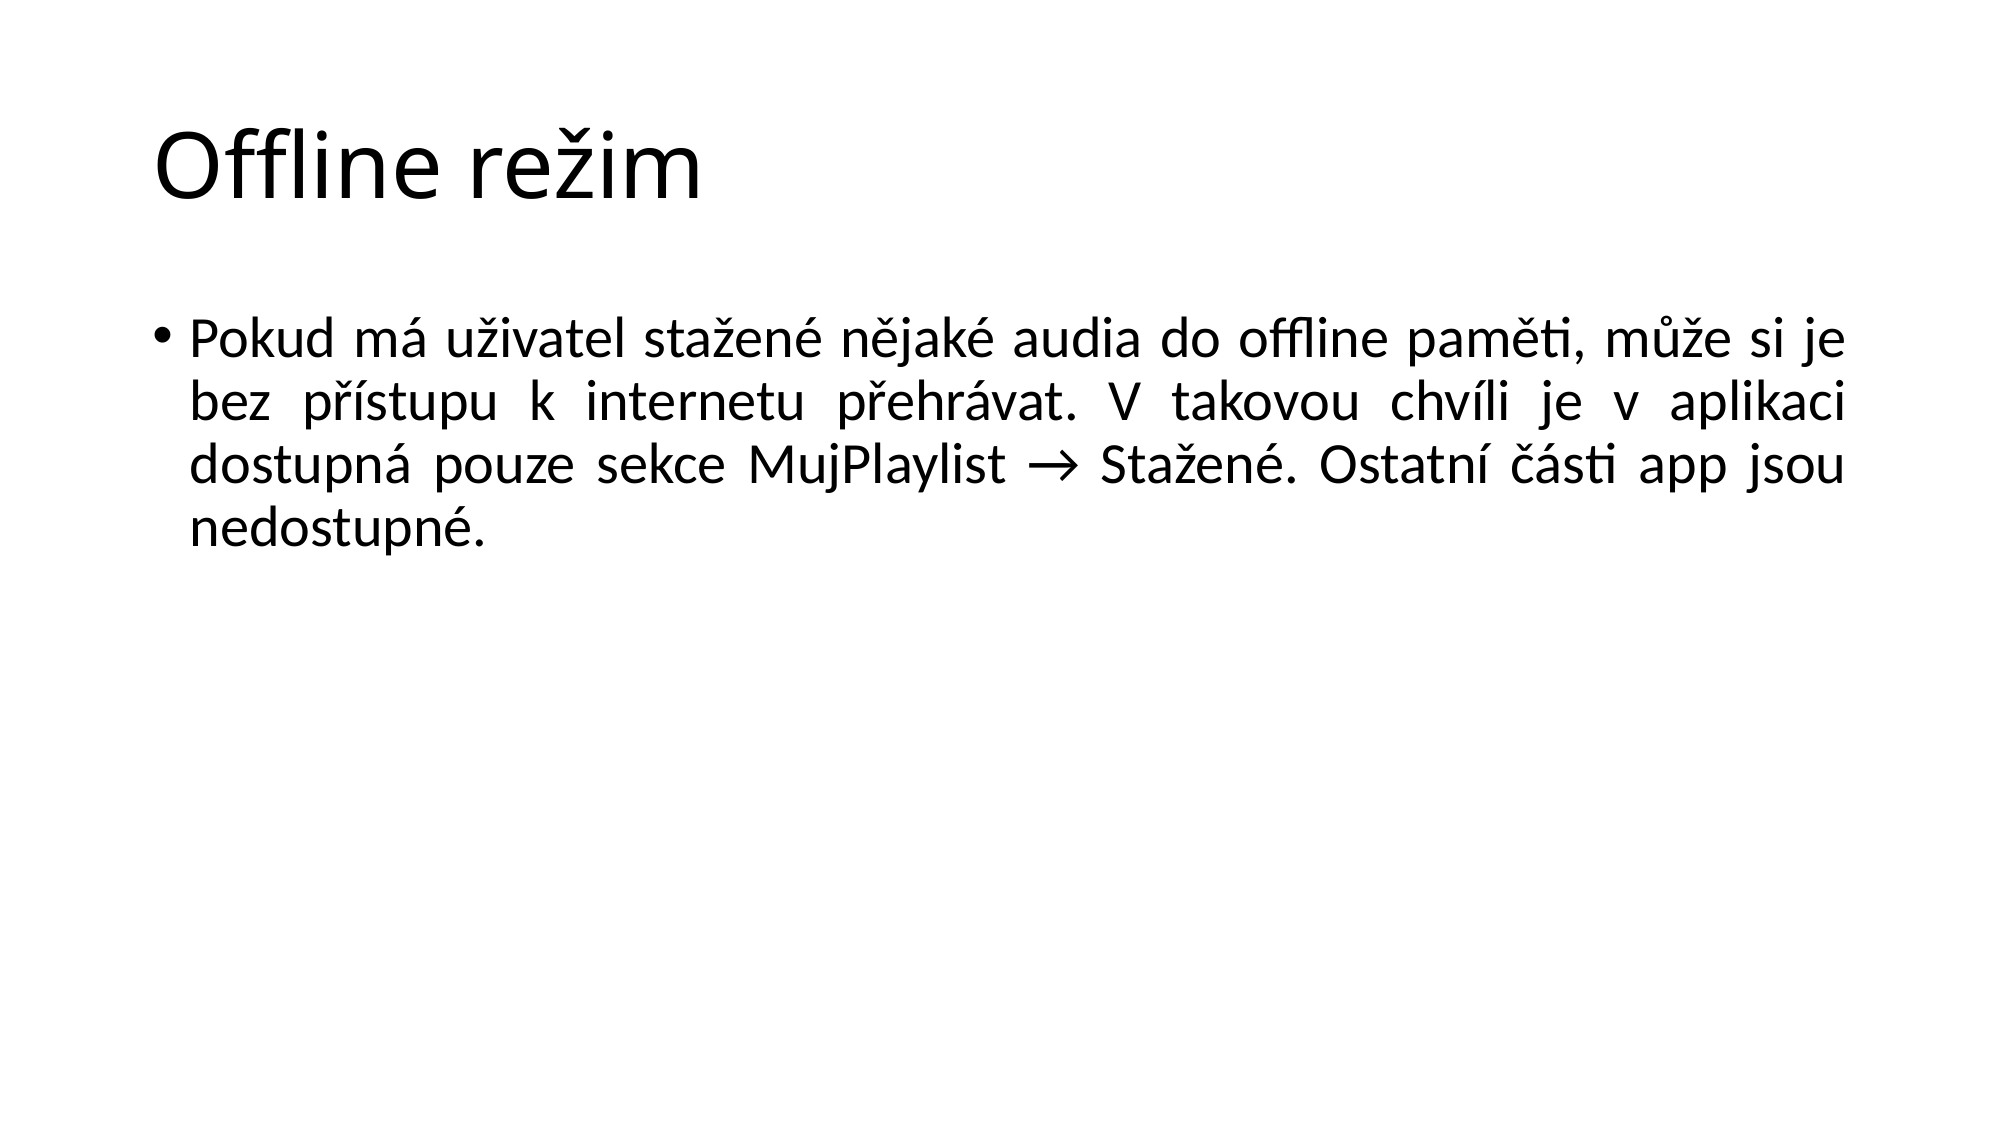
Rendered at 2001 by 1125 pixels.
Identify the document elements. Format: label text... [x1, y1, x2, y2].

list Pokud má uživatel stažené nějaké audia do offline paměti, může si je bez přístupu k internetu přehrávat. V takovou chvíli je v aplikaci dostupná pouze sekce MujPlaylist → Stažené. Ostatní části app jsou nedostupné. [137, 299, 1863, 1014]
title Offline režim [137, 59, 1863, 278]
